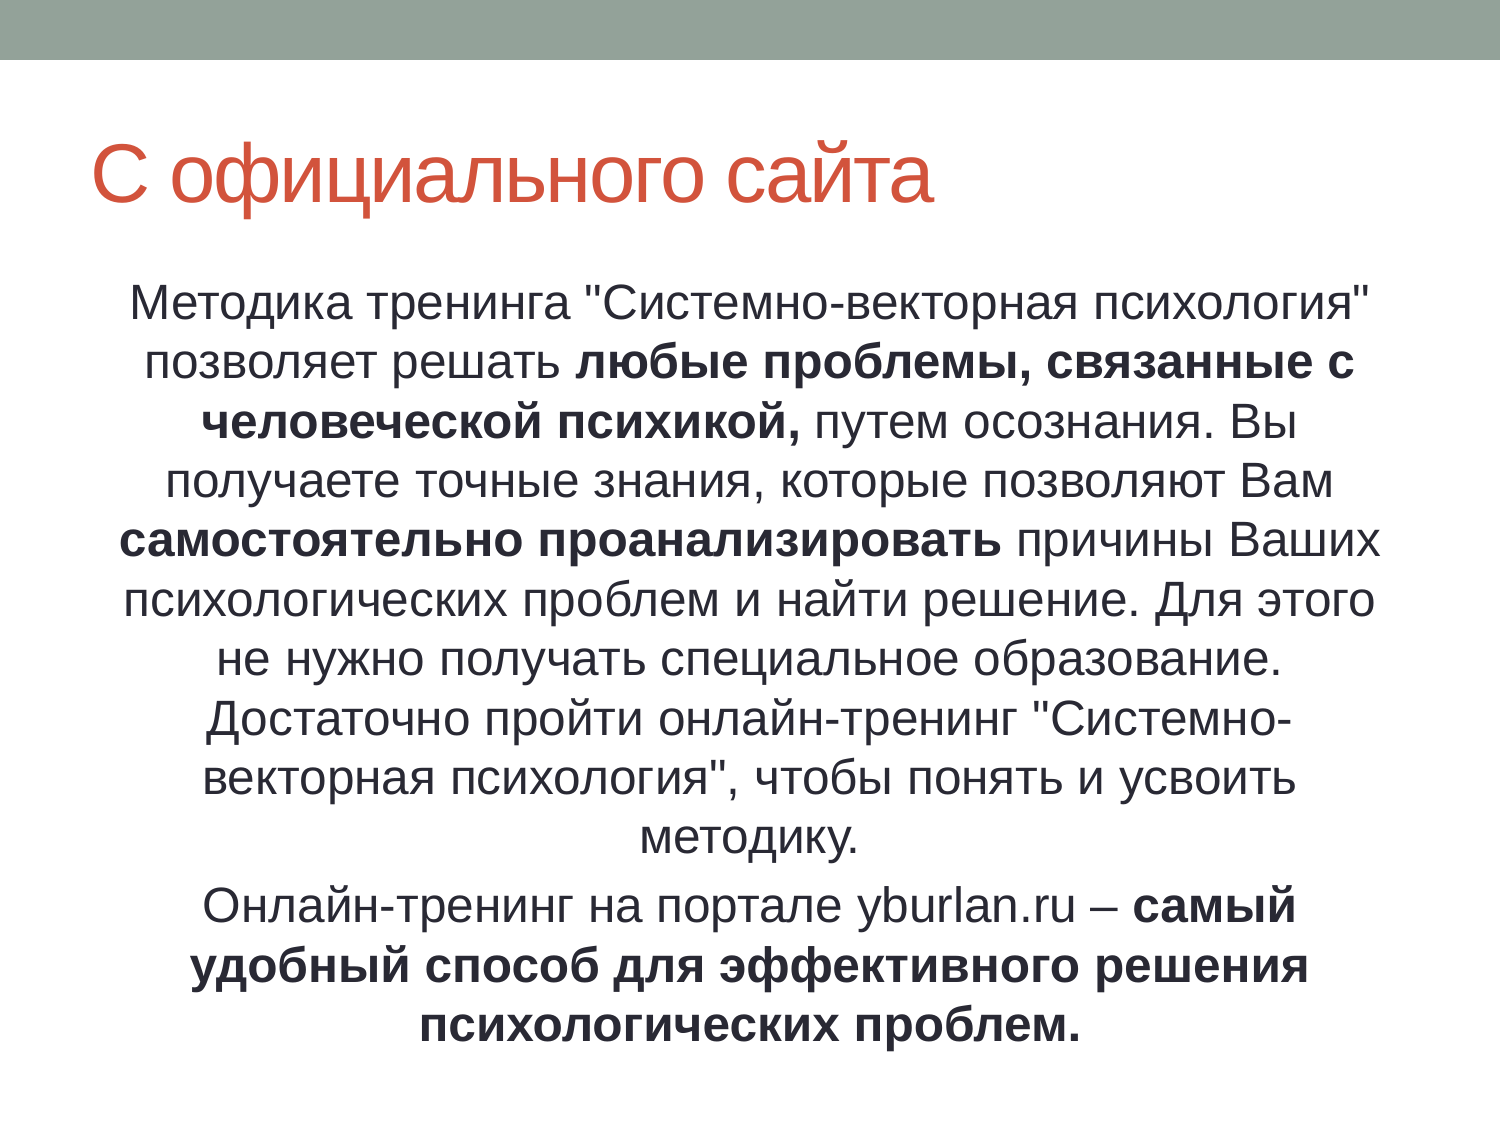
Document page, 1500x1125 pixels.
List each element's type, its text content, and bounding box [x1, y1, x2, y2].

list Методика тренинга "Системно-векторная психология" позволяет решать любые проблемы, связанные с человеческой психикой, путем осознания. Вы получаете точные знания, которые позволяют Вам самостоятельно проанализировать причины Ваших психологических проблем и найти решение. Для этого не нужно получать специальное образование. Достаточно пройти онлайн-тренинг "Системно-векторная психология", чтобы понять и усвоить методику. Онлайн-тренинг на портале yburlan.ru – самый удобный способ для эффективного решения психологических проблем. [75, 262, 1425, 1063]
title С официального сайта [75, 87, 1425, 250]
